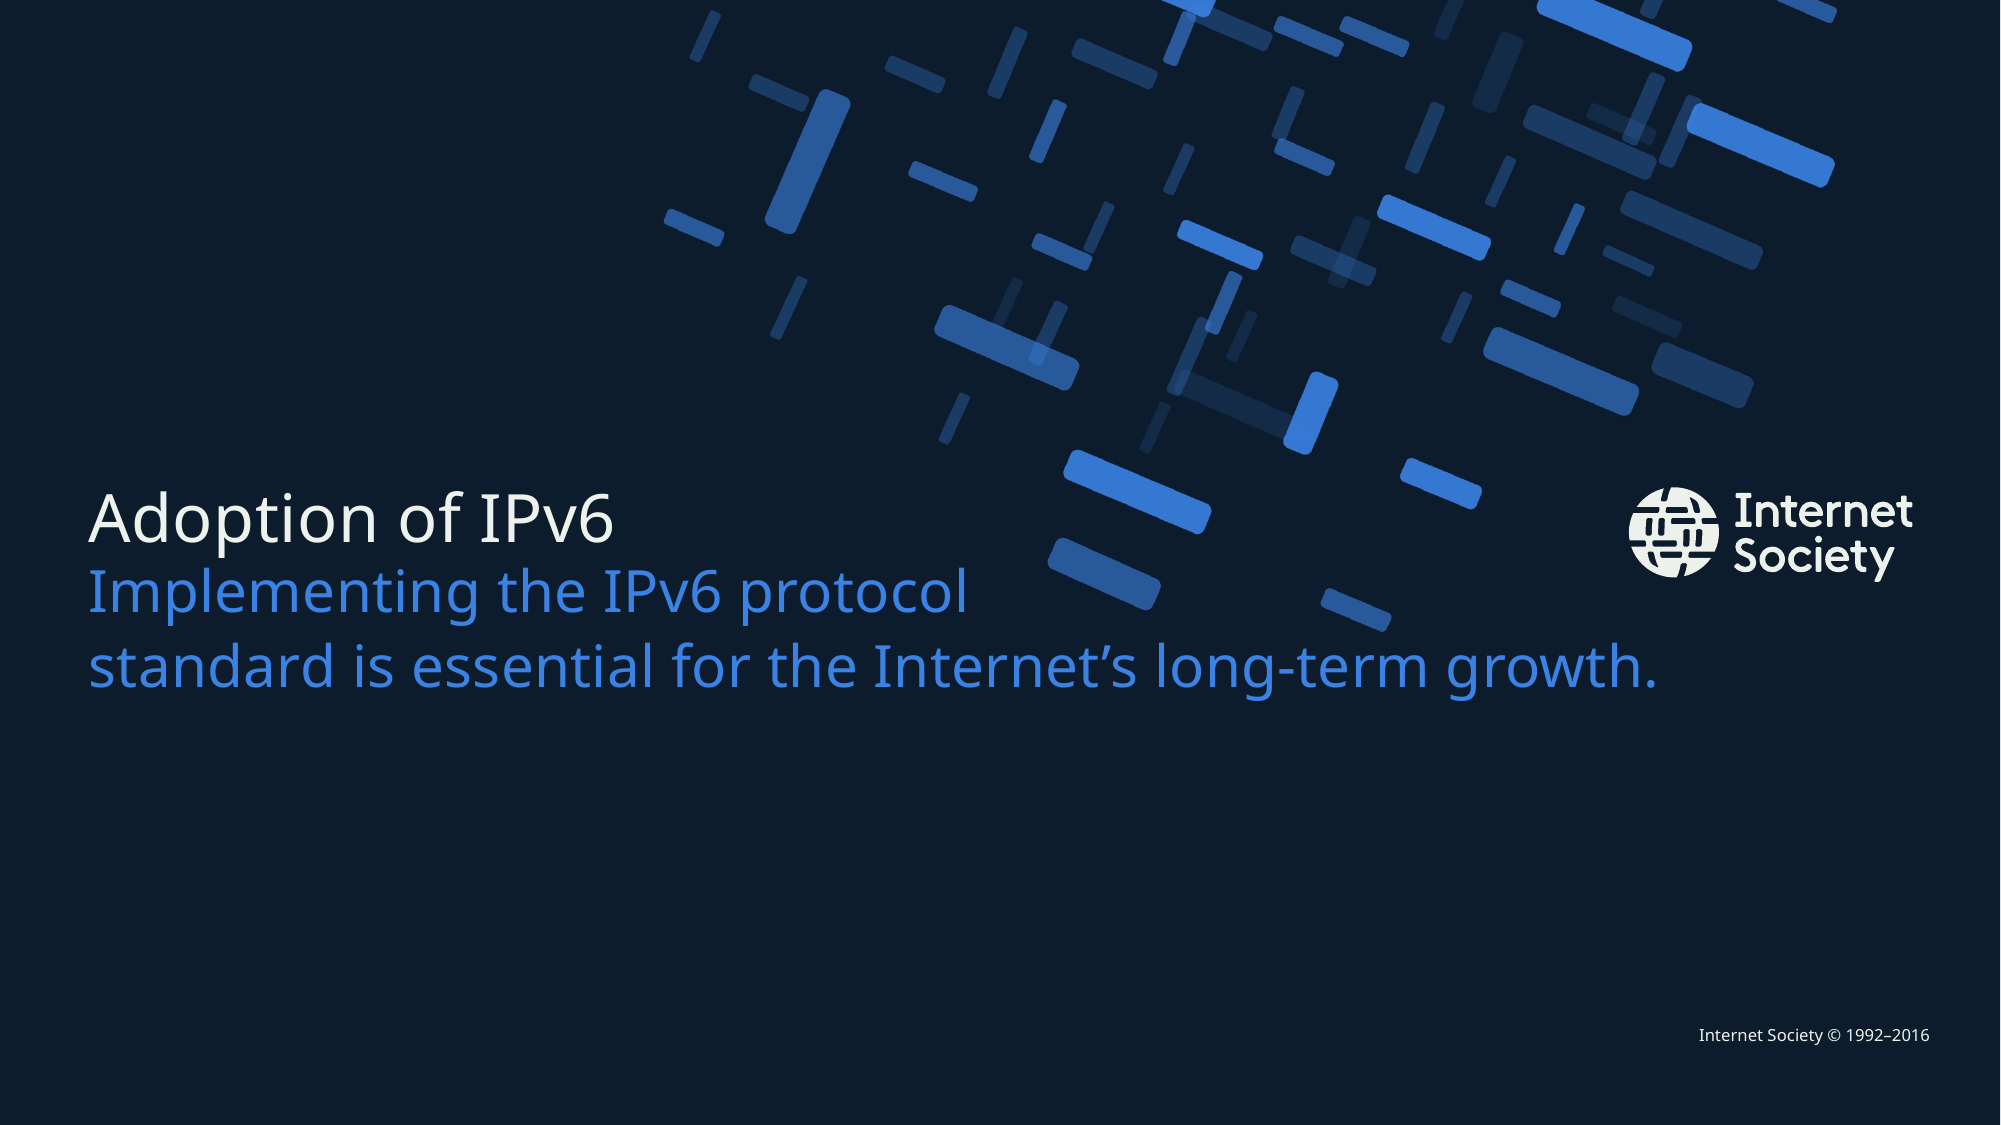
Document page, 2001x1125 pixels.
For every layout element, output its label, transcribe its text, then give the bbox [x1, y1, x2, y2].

picture [0, 0, 2001, 1125]
subtitle Implementing the IPv6 protocol standard is essential for the Internet’s long-term growth. [88, 552, 1911, 701]
title Adoption of IPv6 [88, 468, 1911, 552]
